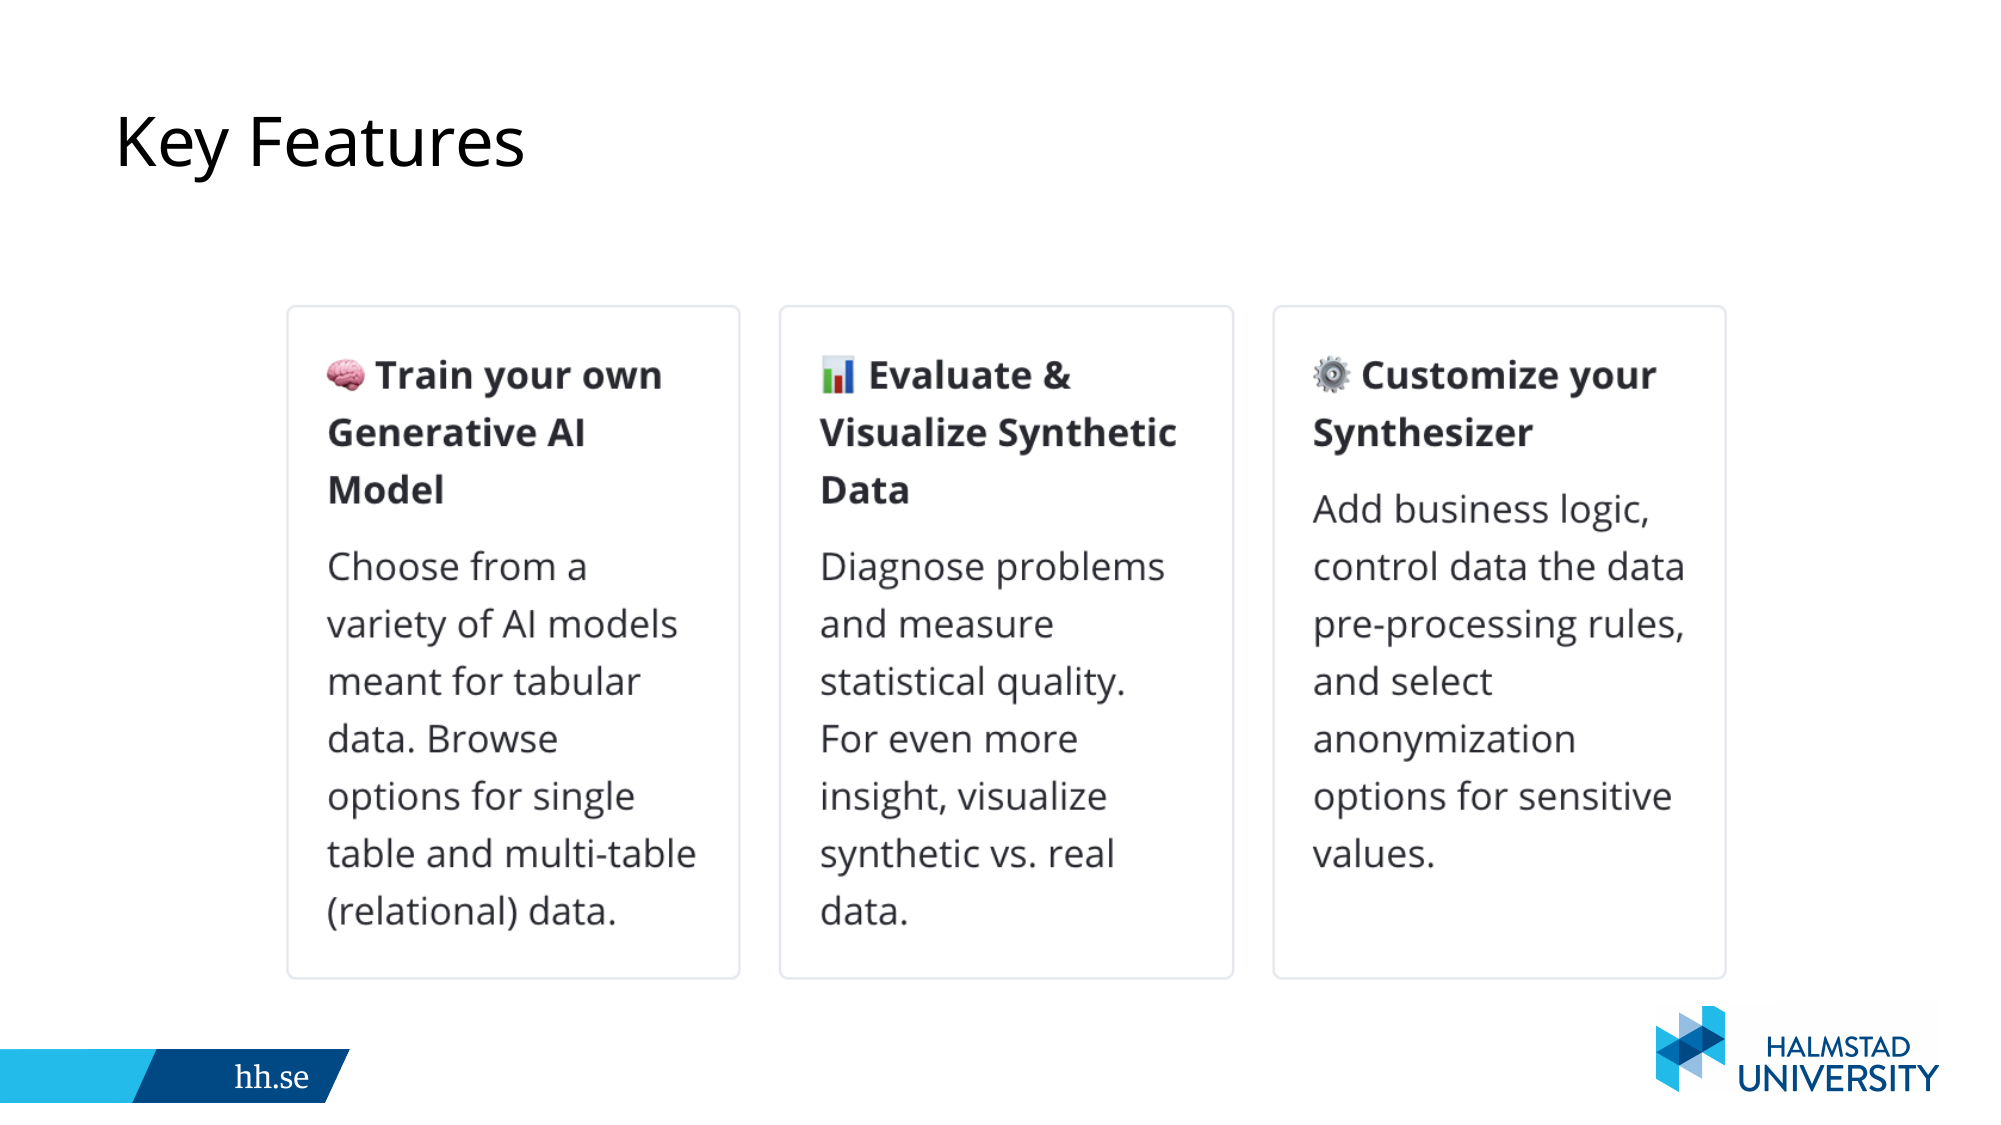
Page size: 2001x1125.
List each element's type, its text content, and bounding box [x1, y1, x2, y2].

picture [0, 1049, 350, 1103]
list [253, 262, 1777, 1006]
picture [1656, 999, 1939, 1092]
title Key Features [99, 44, 1931, 233]
